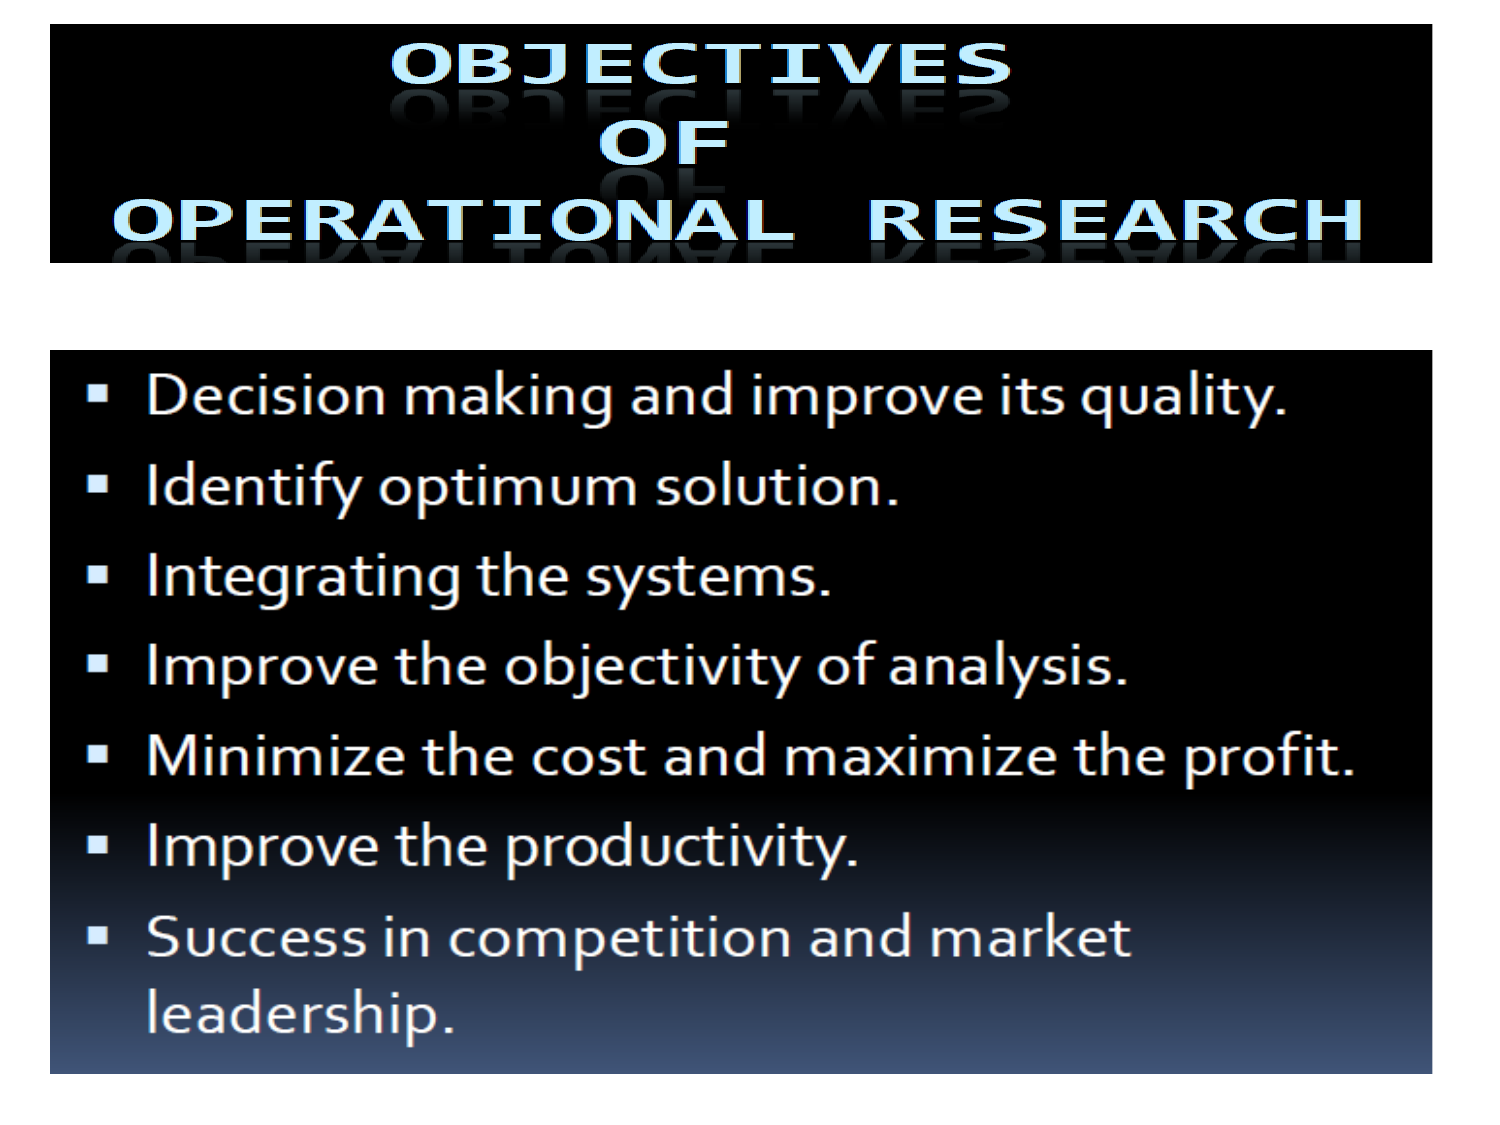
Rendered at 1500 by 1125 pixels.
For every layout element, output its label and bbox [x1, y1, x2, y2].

picture [49, 349, 1433, 1074]
picture [49, 24, 1433, 263]
